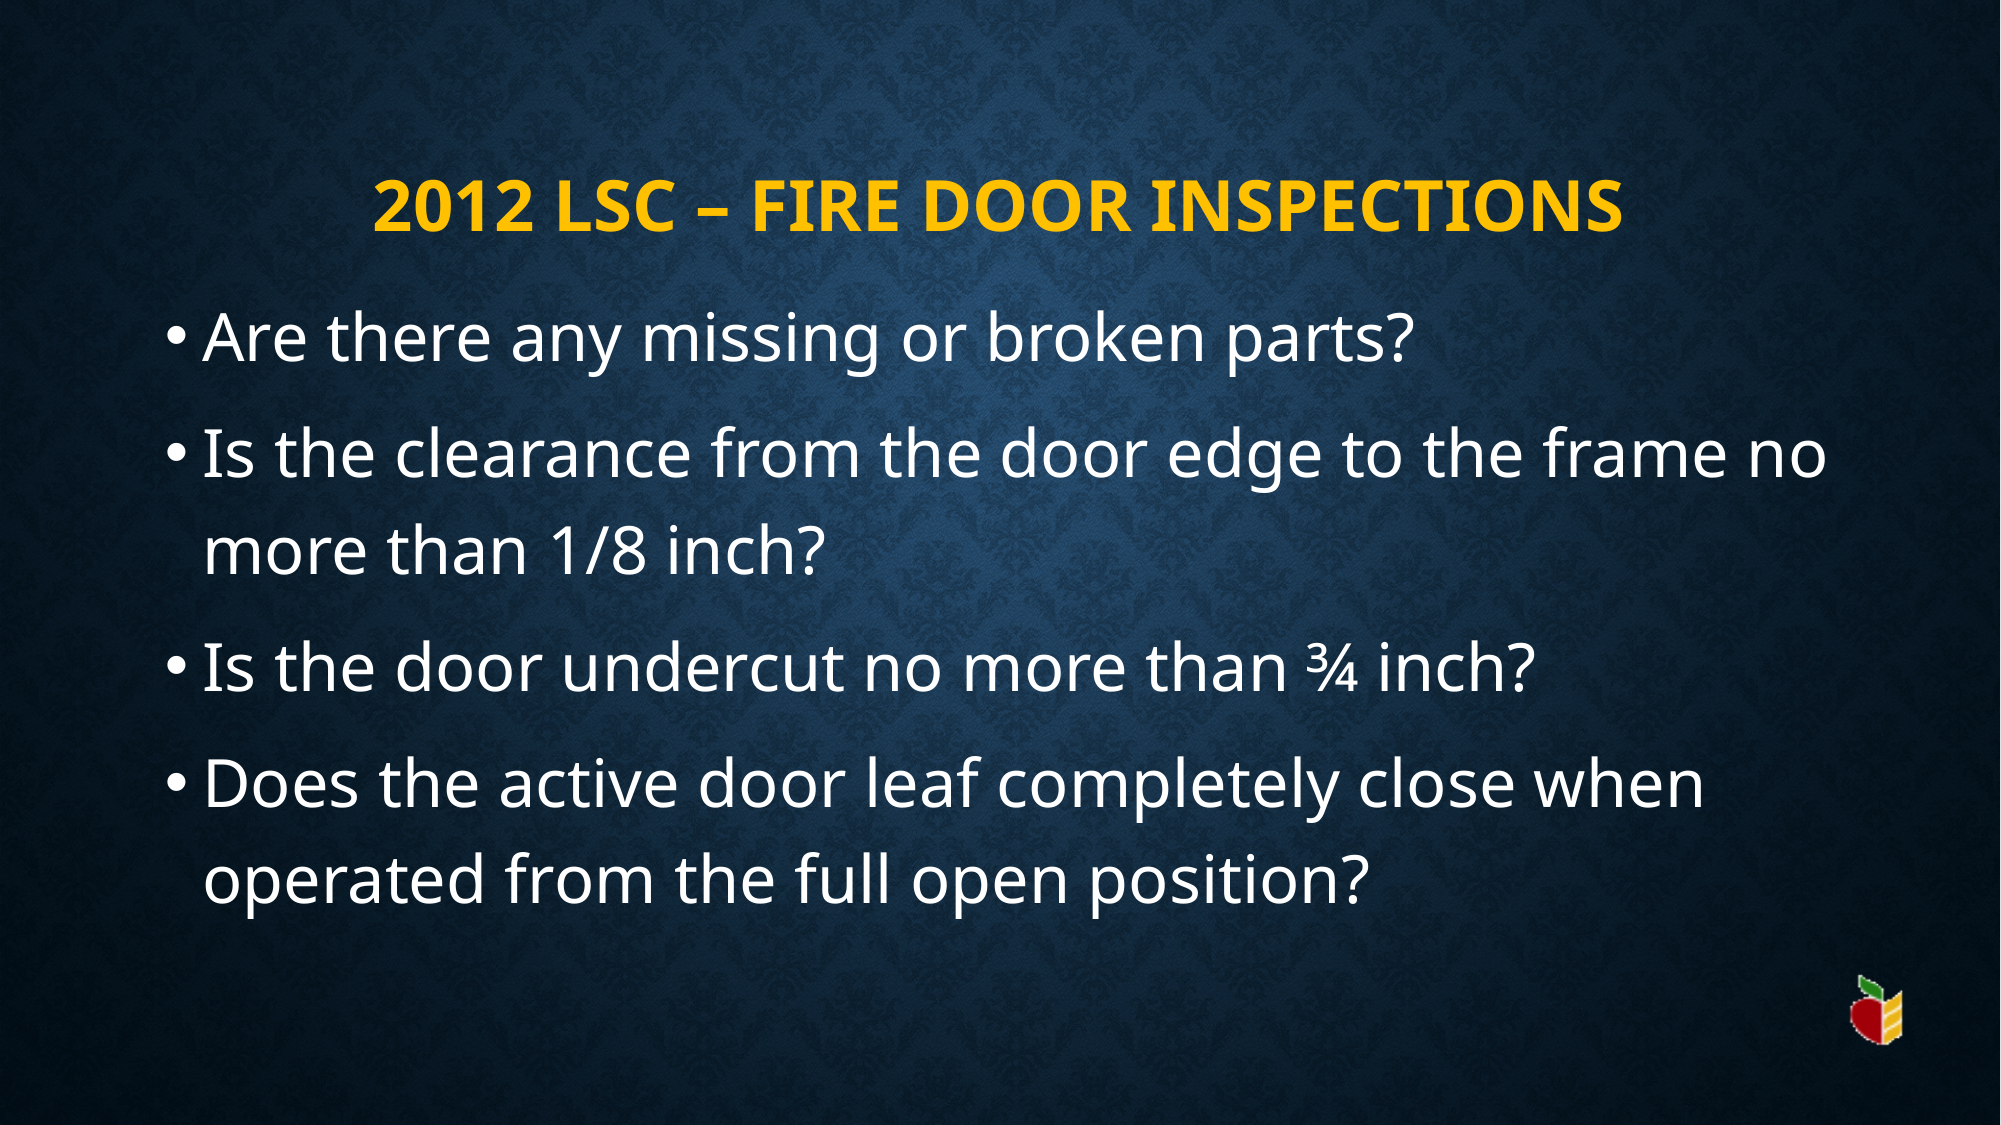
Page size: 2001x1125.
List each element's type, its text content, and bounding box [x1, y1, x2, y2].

title 2012 lsc – fire door inspections [149, 99, 1849, 270]
list Are there any missing or broken parts? Is the clearance from the door edge to the frame no more than 1/8 inch? Is the door undercut no more than ¾ inch? Does the active door leaf completely close when operated from the full open position? [149, 270, 1849, 1011]
picture [1847, 973, 1907, 1048]
